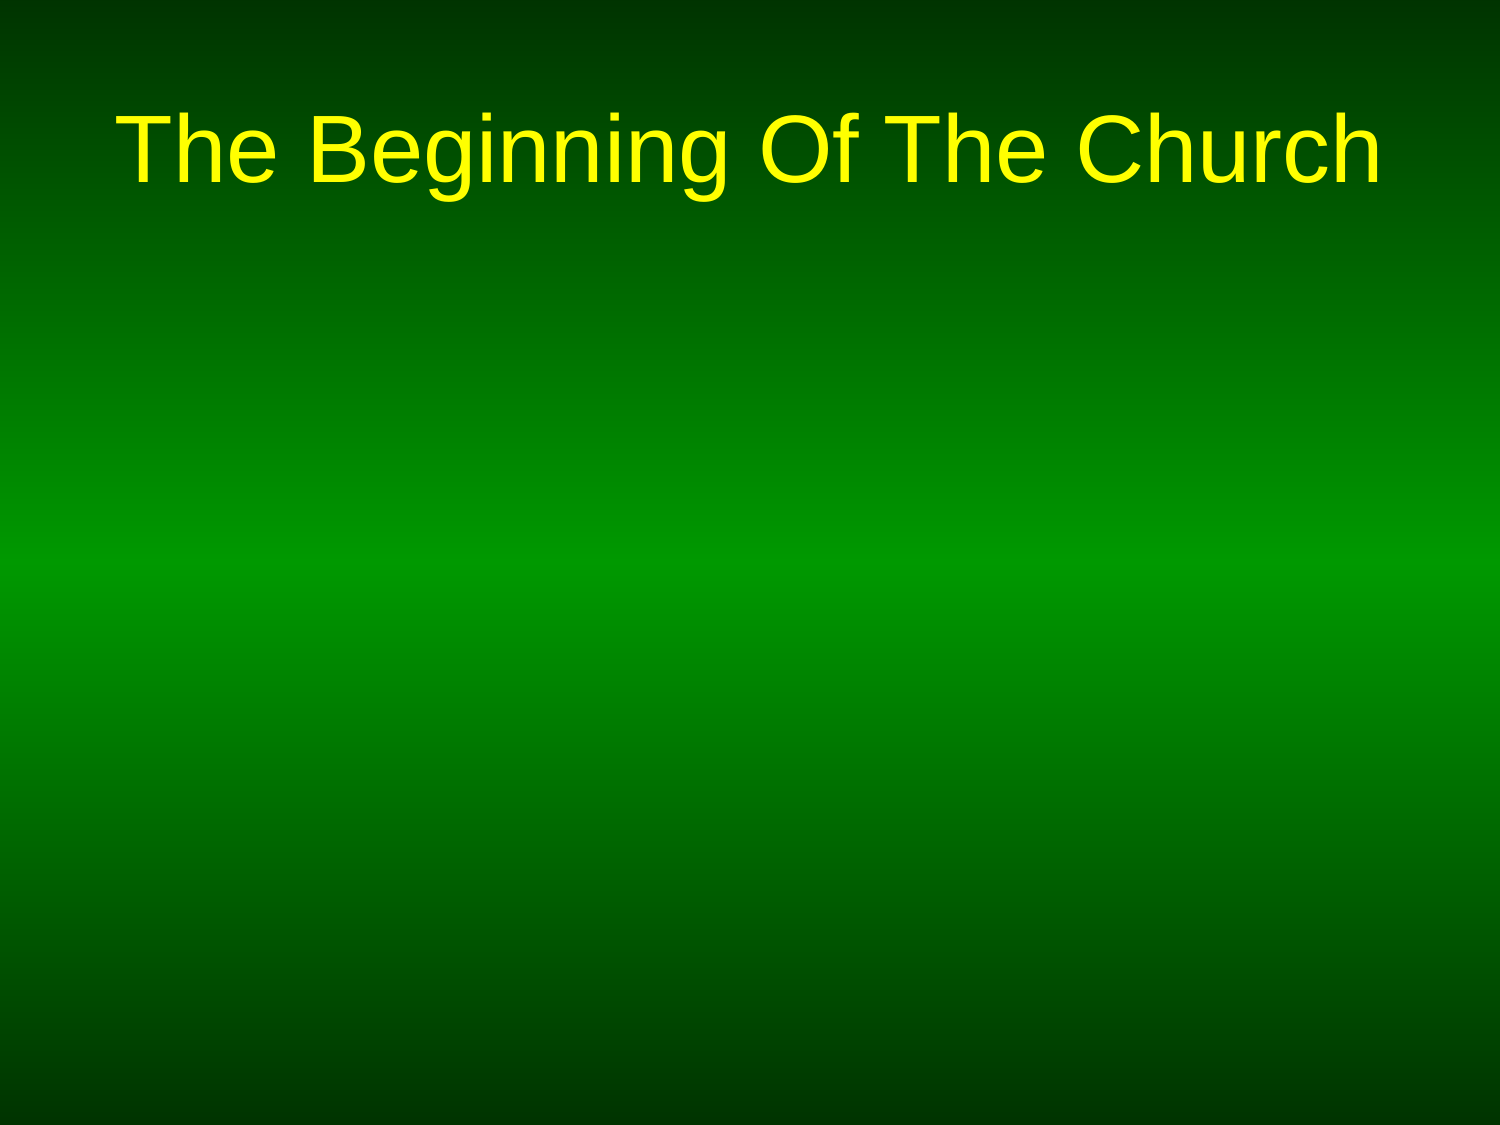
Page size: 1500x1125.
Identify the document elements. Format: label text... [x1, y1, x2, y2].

title The Beginning Of The Church [37, 50, 1463, 238]
